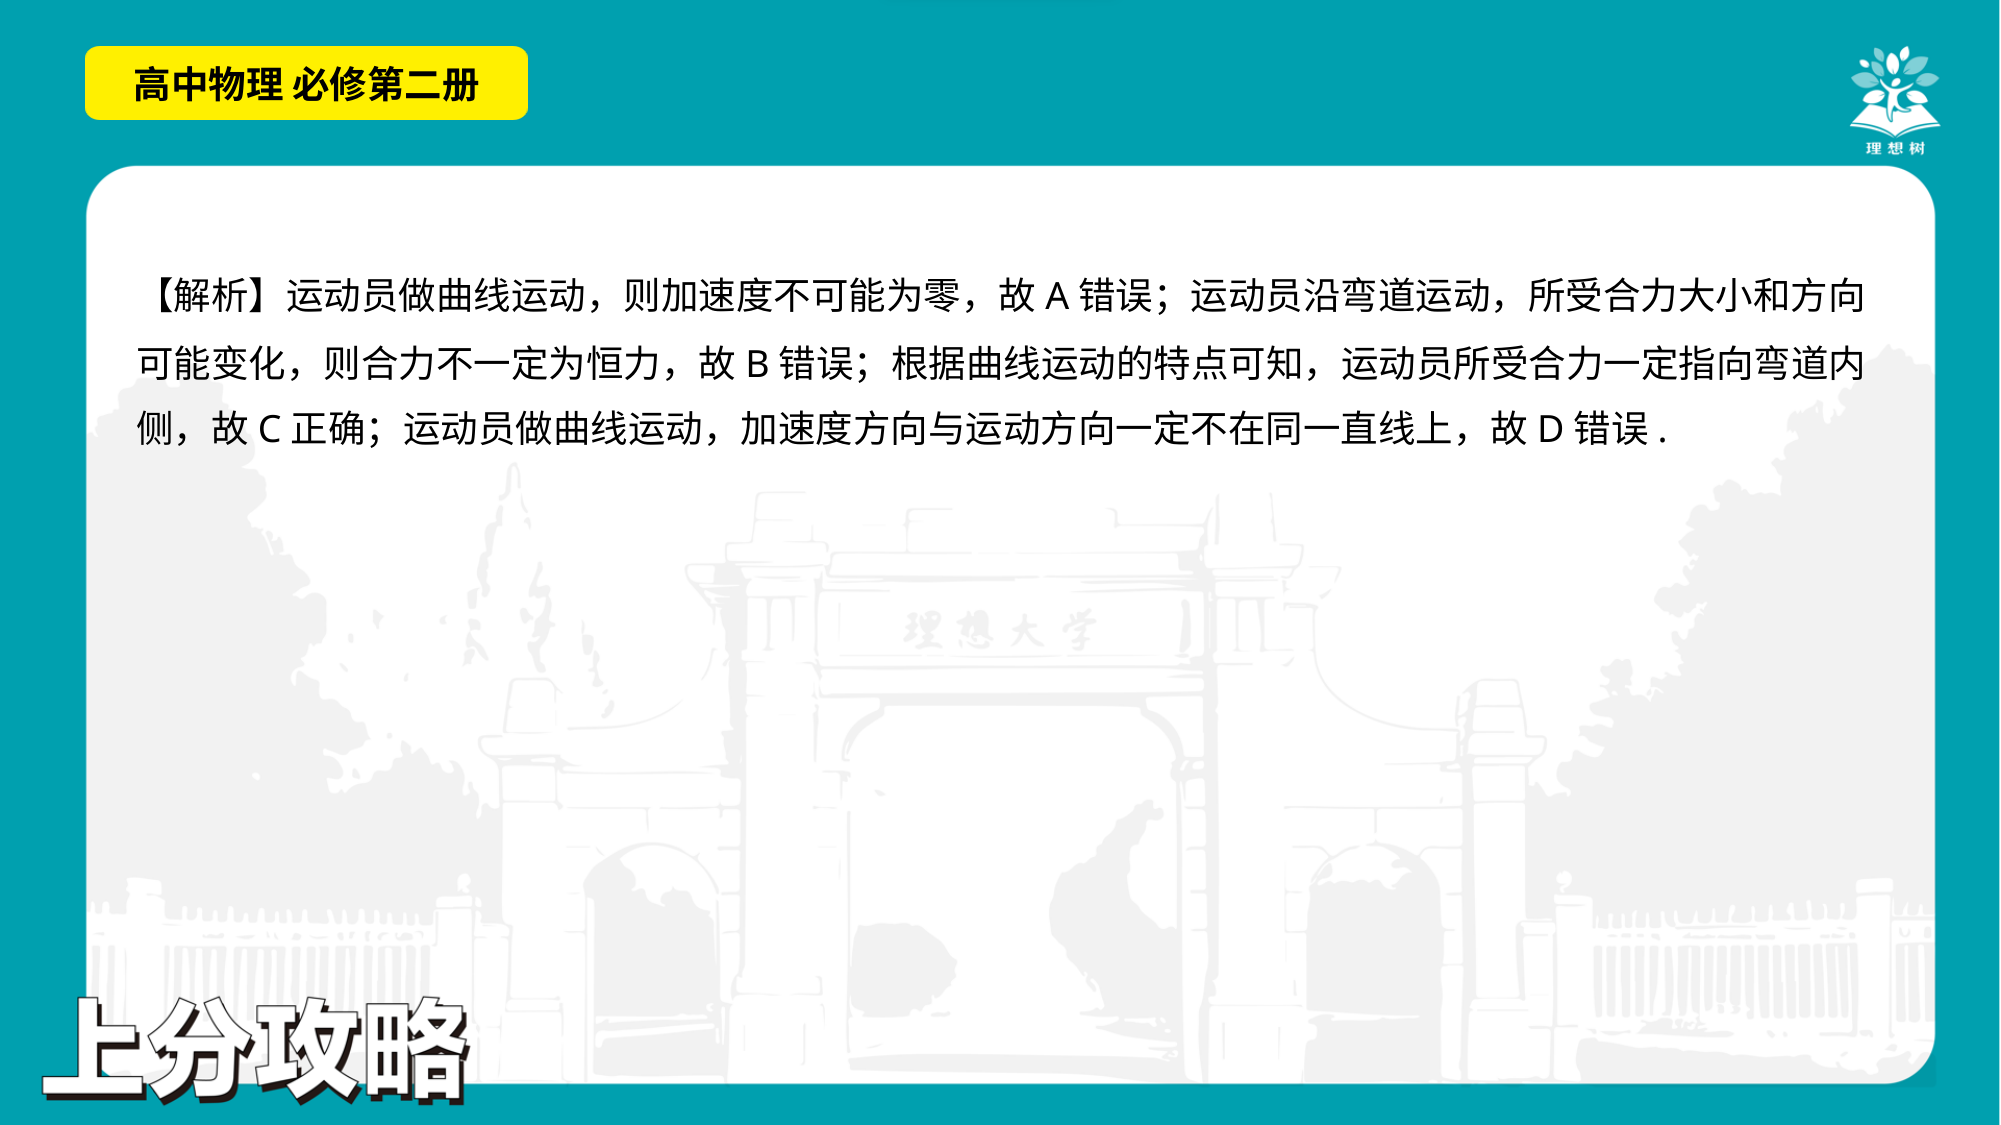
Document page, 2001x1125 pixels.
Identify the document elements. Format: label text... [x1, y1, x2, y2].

text_box 【解析】运动员做曲线运动，则加速度不可能为零，故A错误；运动员沿弯道运动，所受合力大小和方向 可能变化，则合力不一定为恒力，故B错误；根据曲线运动的特点可知，运动员所受合力一定指向弯道内 侧，故C正确；运动员做曲线运动，加速度方向与运动方向一定不在同一直线上，故D错误. [136, 248, 1865, 444]
picture [0, 0, 2000, 1125]
